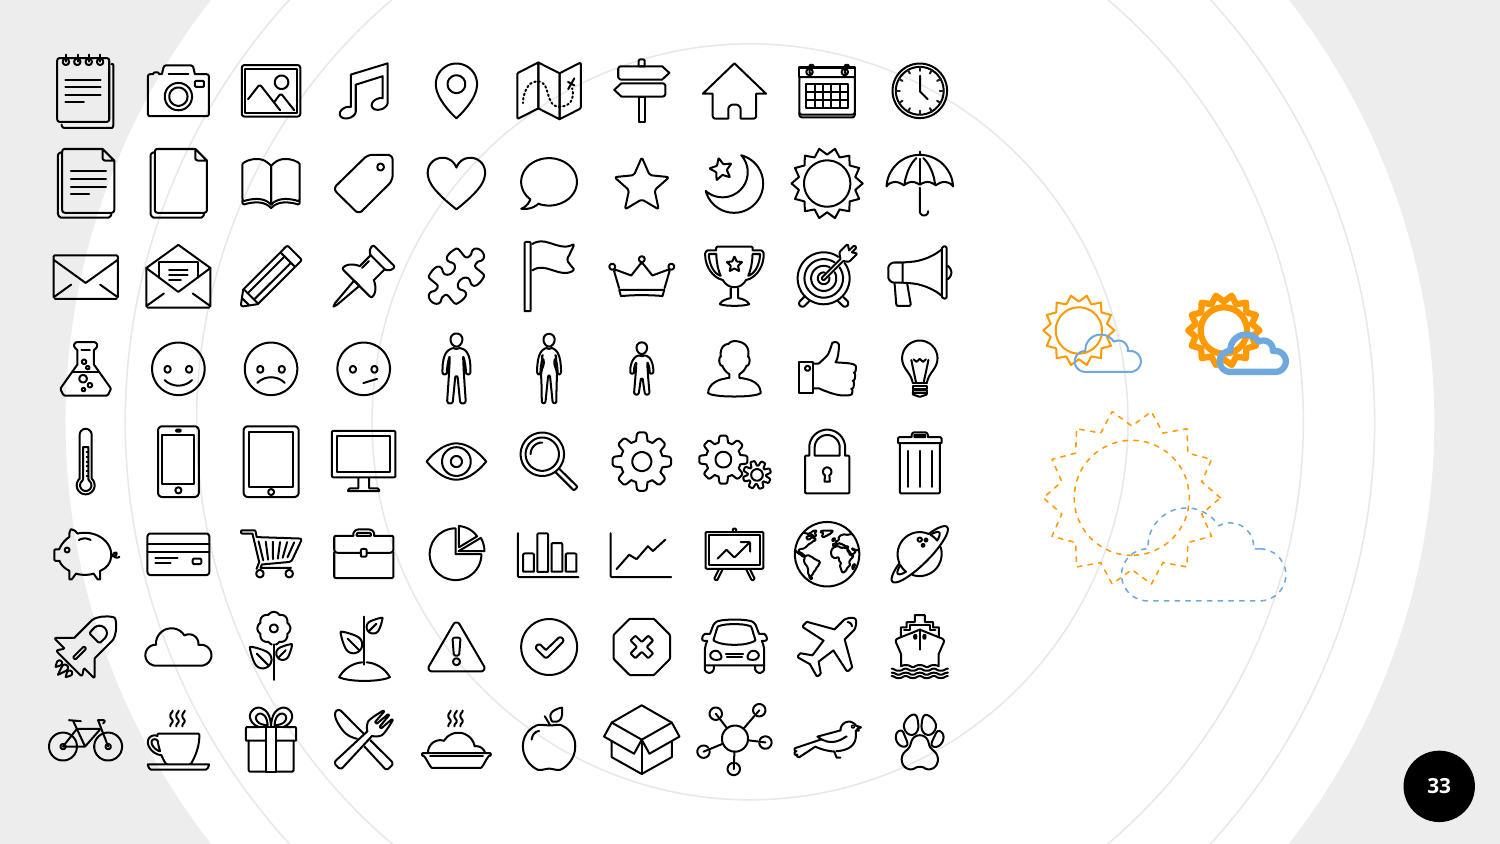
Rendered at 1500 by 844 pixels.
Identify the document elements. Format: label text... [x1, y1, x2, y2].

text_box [794, 521, 860, 587]
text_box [241, 64, 301, 117]
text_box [901, 340, 938, 397]
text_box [897, 432, 942, 494]
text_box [54, 529, 120, 580]
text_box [249, 611, 293, 681]
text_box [891, 525, 949, 583]
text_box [331, 430, 396, 492]
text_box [705, 528, 764, 581]
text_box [705, 155, 764, 214]
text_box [704, 246, 764, 307]
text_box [57, 148, 115, 218]
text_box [338, 616, 391, 682]
slide_number 33 [1403, 750, 1475, 823]
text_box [892, 63, 948, 119]
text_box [630, 342, 654, 395]
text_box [242, 158, 300, 209]
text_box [516, 62, 582, 120]
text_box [76, 428, 95, 495]
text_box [1187, 295, 1260, 366]
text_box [794, 721, 862, 758]
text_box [799, 341, 857, 396]
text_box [56, 54, 114, 129]
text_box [147, 65, 210, 117]
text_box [150, 148, 208, 218]
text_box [245, 707, 297, 772]
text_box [146, 244, 211, 308]
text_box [1043, 295, 1115, 366]
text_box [334, 709, 393, 770]
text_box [797, 244, 857, 307]
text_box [886, 151, 954, 216]
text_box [1043, 411, 1221, 585]
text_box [151, 342, 205, 396]
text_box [603, 705, 680, 775]
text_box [522, 707, 576, 771]
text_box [891, 614, 949, 679]
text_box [699, 435, 771, 489]
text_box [421, 710, 492, 769]
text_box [429, 525, 485, 581]
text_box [53, 255, 118, 299]
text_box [333, 529, 394, 579]
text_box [613, 59, 670, 123]
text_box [797, 617, 857, 677]
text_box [426, 443, 487, 480]
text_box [333, 245, 395, 307]
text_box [520, 432, 578, 491]
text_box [610, 532, 672, 578]
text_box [240, 529, 302, 578]
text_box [147, 710, 210, 770]
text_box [791, 148, 863, 219]
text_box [240, 245, 302, 307]
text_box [609, 256, 675, 297]
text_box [337, 342, 391, 396]
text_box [48, 719, 123, 761]
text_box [54, 616, 117, 678]
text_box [517, 532, 579, 578]
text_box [701, 619, 768, 674]
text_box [60, 341, 111, 396]
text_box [697, 703, 772, 776]
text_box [524, 241, 574, 312]
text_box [536, 333, 562, 404]
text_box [442, 333, 471, 404]
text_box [888, 246, 952, 307]
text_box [147, 533, 210, 576]
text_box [895, 714, 944, 770]
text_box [799, 64, 856, 118]
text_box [244, 342, 298, 396]
